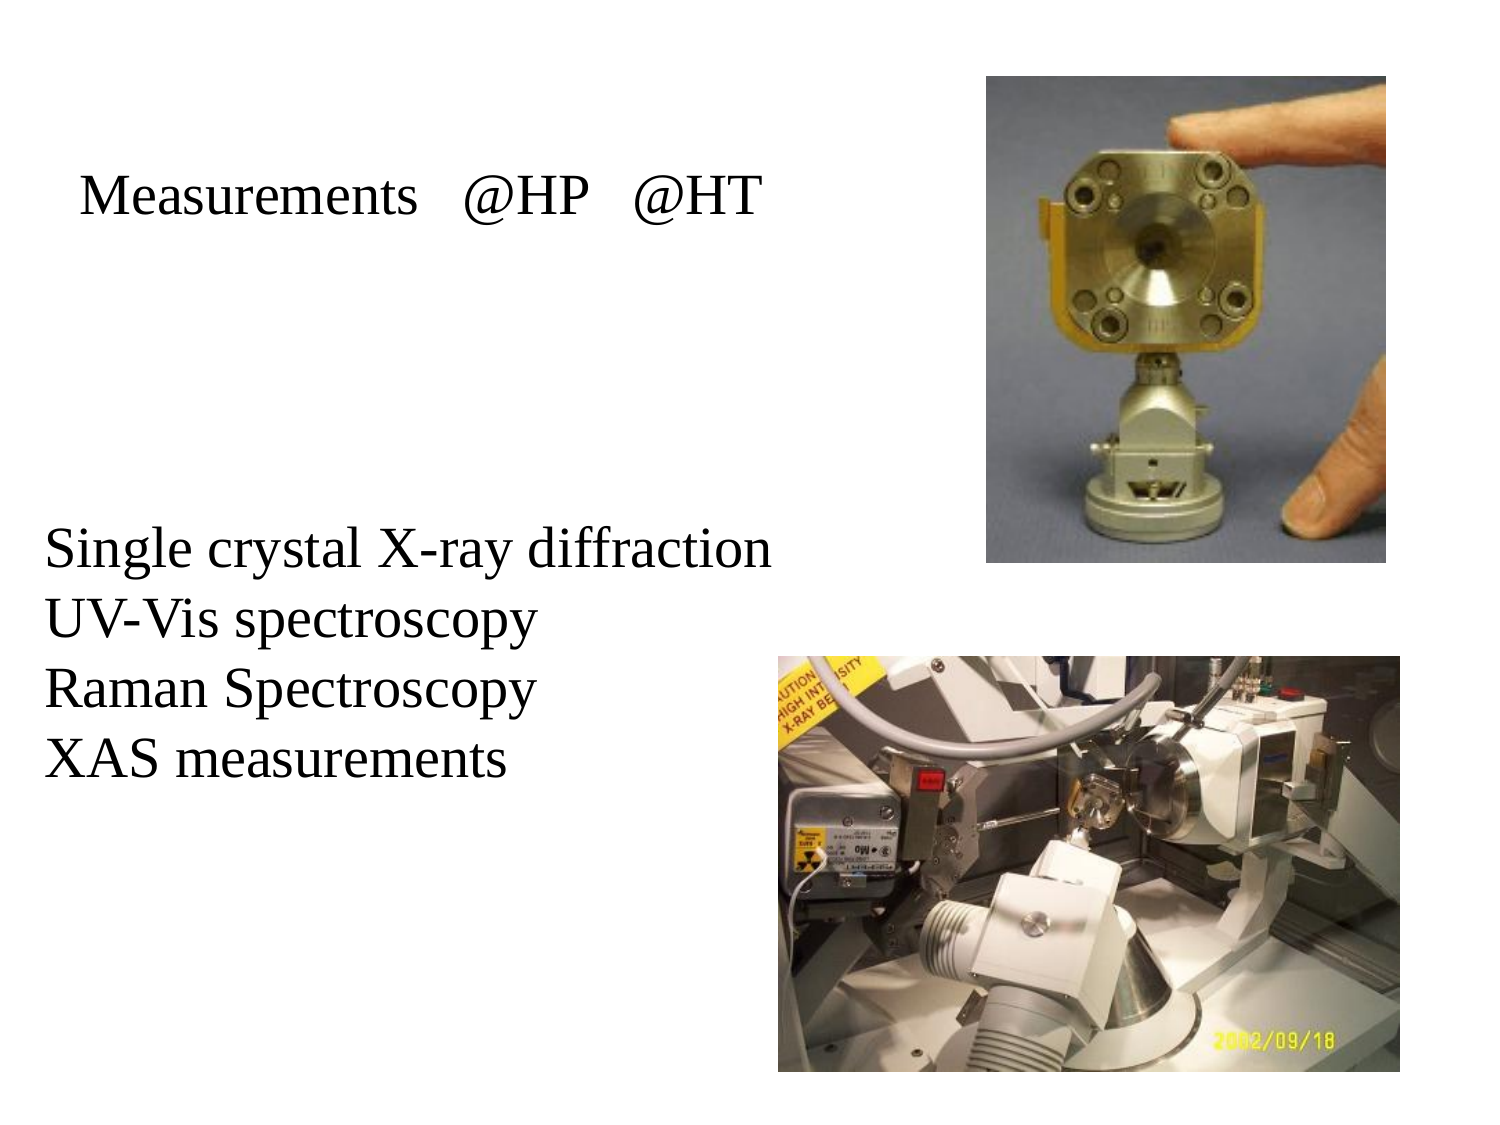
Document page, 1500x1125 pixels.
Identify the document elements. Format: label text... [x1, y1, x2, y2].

picture [778, 656, 1400, 1072]
text_box Measurements @HP @HT [64, 149, 892, 234]
picture [985, 76, 1386, 563]
text_box Single crystal X-ray diffraction UV-Vis spectroscopy Raman Spectroscopy XAS measurements [29, 361, 945, 1077]
